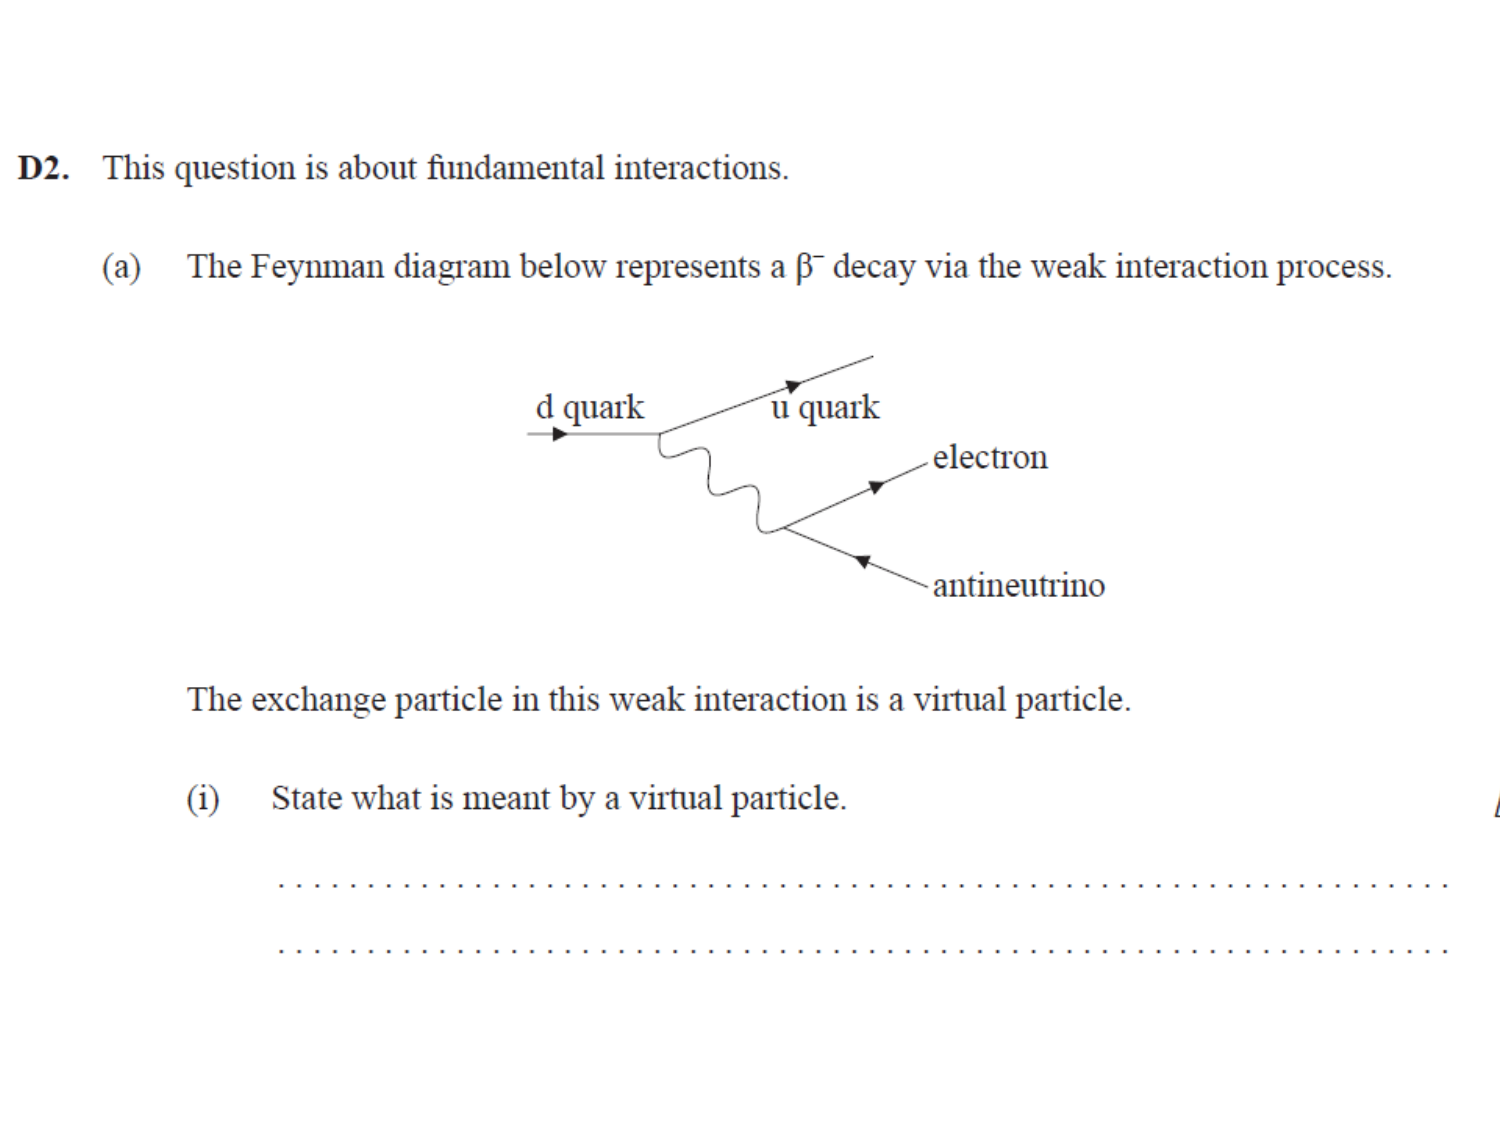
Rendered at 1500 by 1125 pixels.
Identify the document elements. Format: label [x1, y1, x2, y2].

picture [0, 145, 1500, 980]
